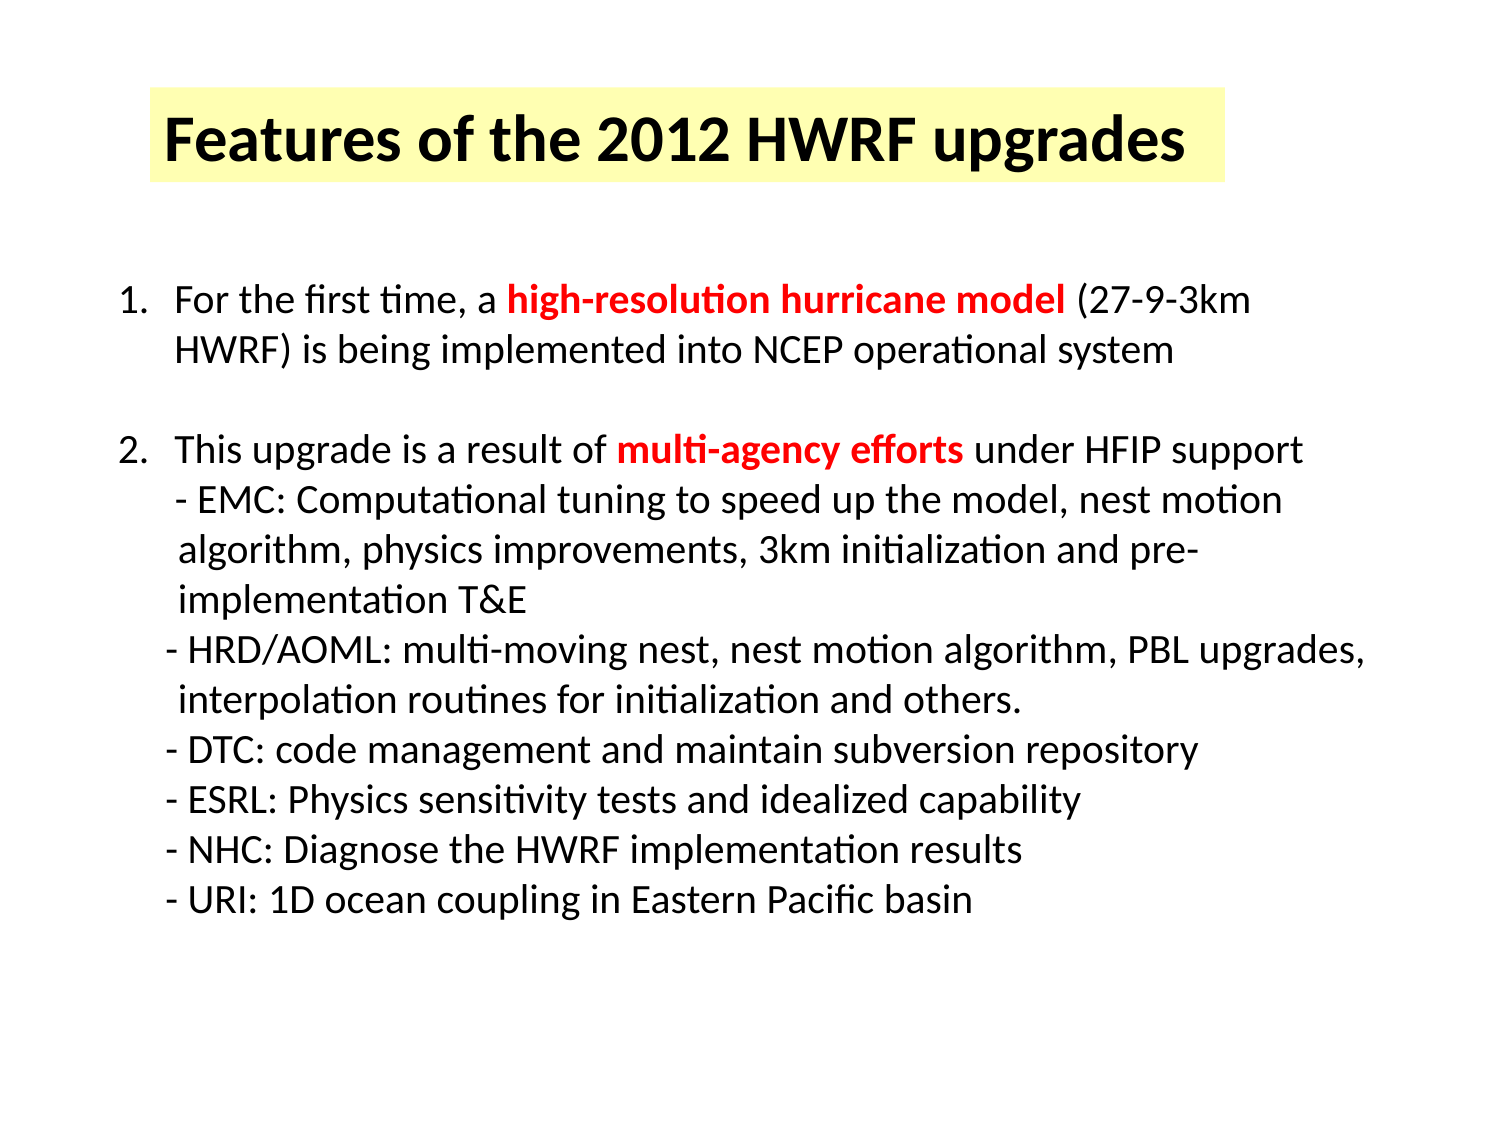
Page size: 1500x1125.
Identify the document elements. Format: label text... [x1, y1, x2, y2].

text_box Features of the 2012 HWRF upgrades [150, 87, 1225, 183]
text_box For the first time, a high-resolution hurricane model (27-9-3km HWRF) is being implemented into NCEP operational system This upgrade is a result of multi-agency efforts under HFIP support - EMC: Computational tuning to speed up the model, nest motion algorithm, physics improvements, 3km initialization and pre-implementation T&E - HRD/AOML: multi-moving nest, nest motion algorithm, PBL upgrades, interpolation routines for initialization and others. - DTC: code management and maintain subversion repository - ESRL: Physics sensitivity tests and idealized capability - NHC: Diagnose the HWRF implementation results - URI: 1D ocean coupling in Eastern Pacific basin [103, 264, 1391, 980]
